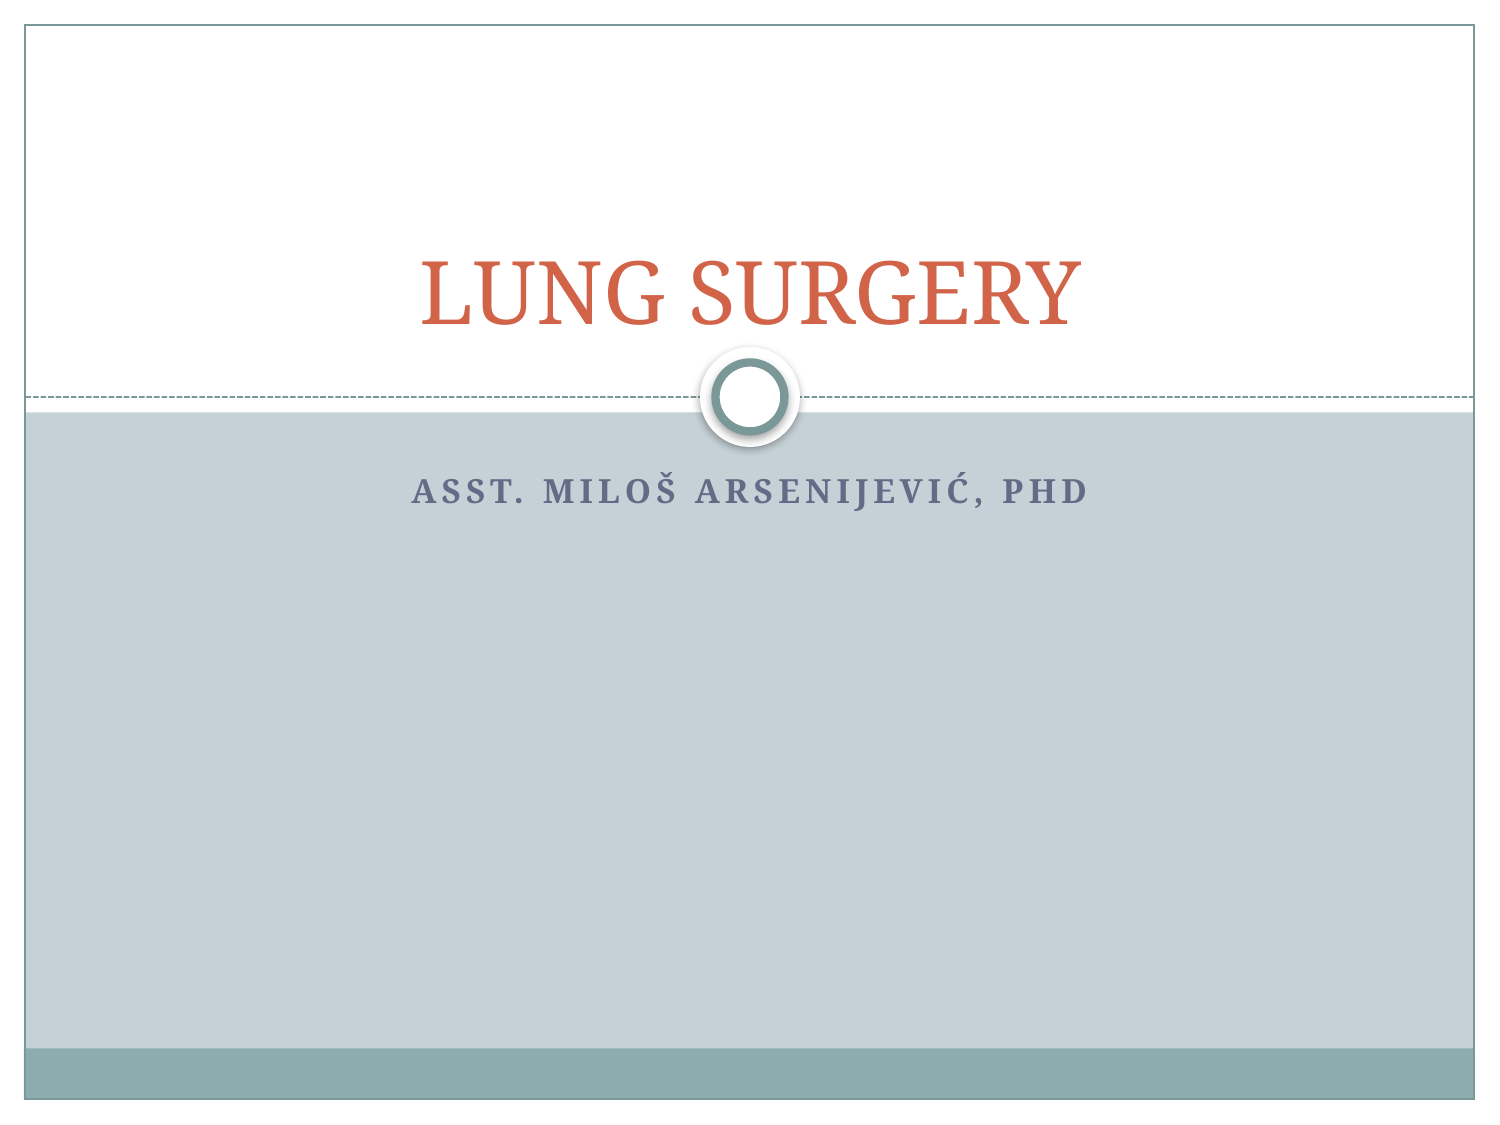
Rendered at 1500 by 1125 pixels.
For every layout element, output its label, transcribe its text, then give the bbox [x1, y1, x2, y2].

subtitle Asst. Miloš Arsenijević, PhD [225, 462, 1275, 750]
title LUNG SURGERY [112, 62, 1388, 350]
